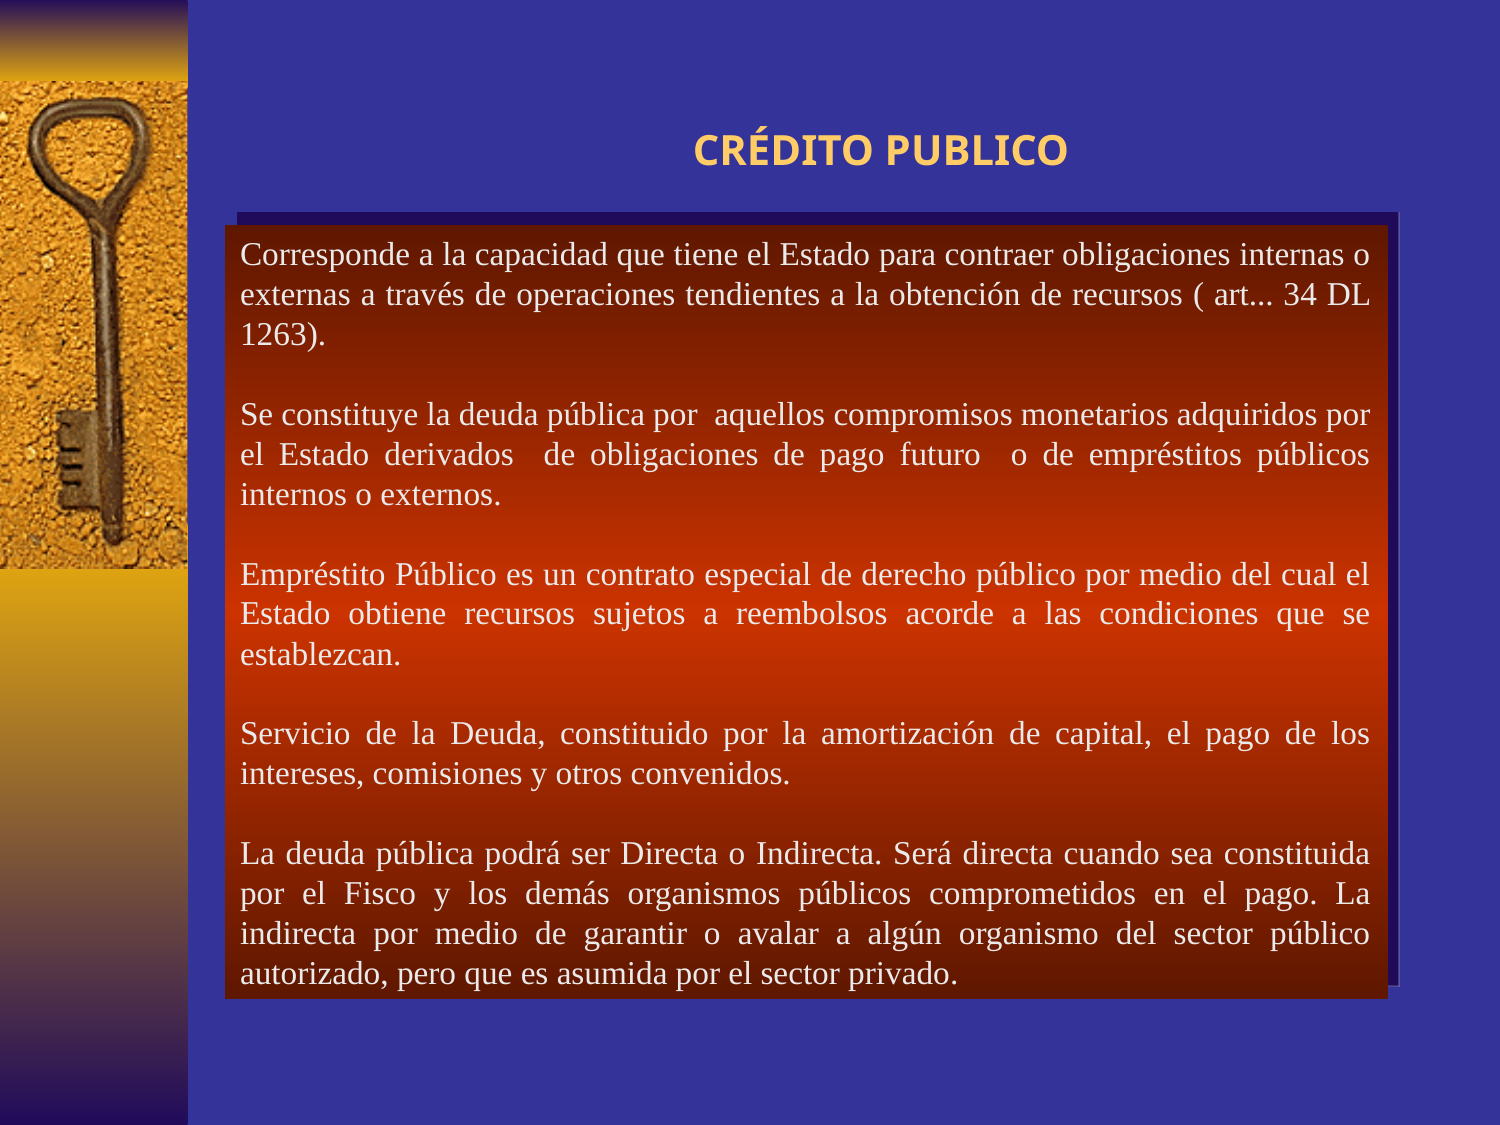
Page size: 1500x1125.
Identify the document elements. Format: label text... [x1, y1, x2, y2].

list Corresponde a la capacidad que tiene el Estado para contraer obligaciones internas o externas a través de operaciones tendientes a la obtención de recursos ( art... 34 DL 1263). Se constituye la deuda pública por aquellos compromisos monetarios adquiridos por el Estado derivados de obligaciones de pago futuro o de empréstitos públicos internos o externos. Empréstito Público es un contrato especial de derecho público por medio del cual el Estado obtiene recursos sujetos a reembolsos acorde a las condiciones que se establezcan. Servicio de la Deuda, constituido por la amortización de capital, el pago de los intereses, comisiones y otros convenidos. La deuda pública podrá ser Directa o Indirecta. Será directa cuando sea constituida por el Fisco y los demás organismos públicos comprometidos en el pago. La indirecta por medio de garantir o avalar a algún organismo del sector público autorizado, pero que es asumida por el sector privado. [224, 224, 1388, 1000]
picture [0, 81, 188, 569]
title CRÉDITO PUBLICO [286, 49, 1476, 249]
